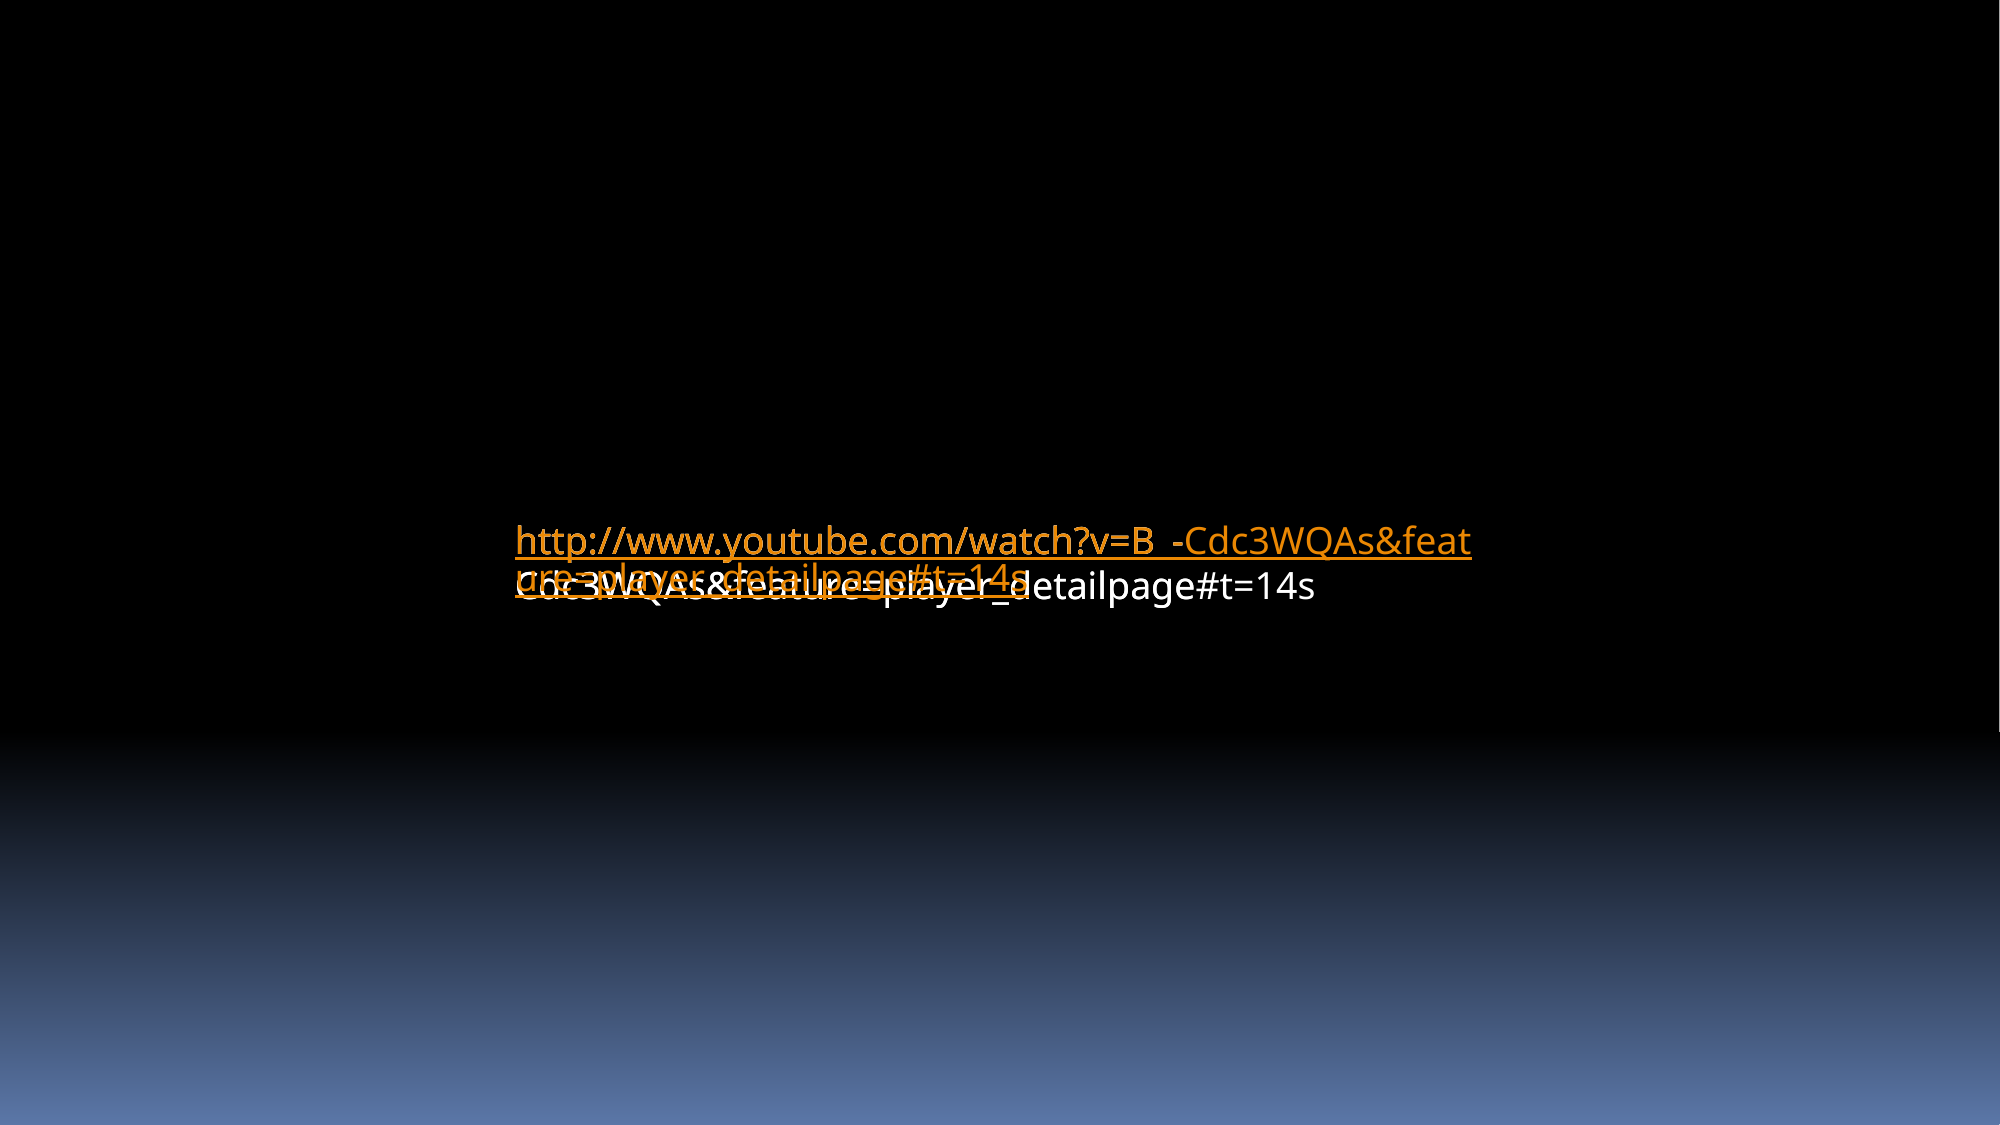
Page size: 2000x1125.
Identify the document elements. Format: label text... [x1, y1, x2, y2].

text_box http://www.youtube.com/watch?v=B_-Cdc3WQAs&feature=player_detailpage#t=14s [500, 576, 1500, 615]
text_box http://www.youtube.com/watch?v=B_-Cdc3WQAs&feature=player_detailpage#t=14s [500, 509, 1500, 576]
